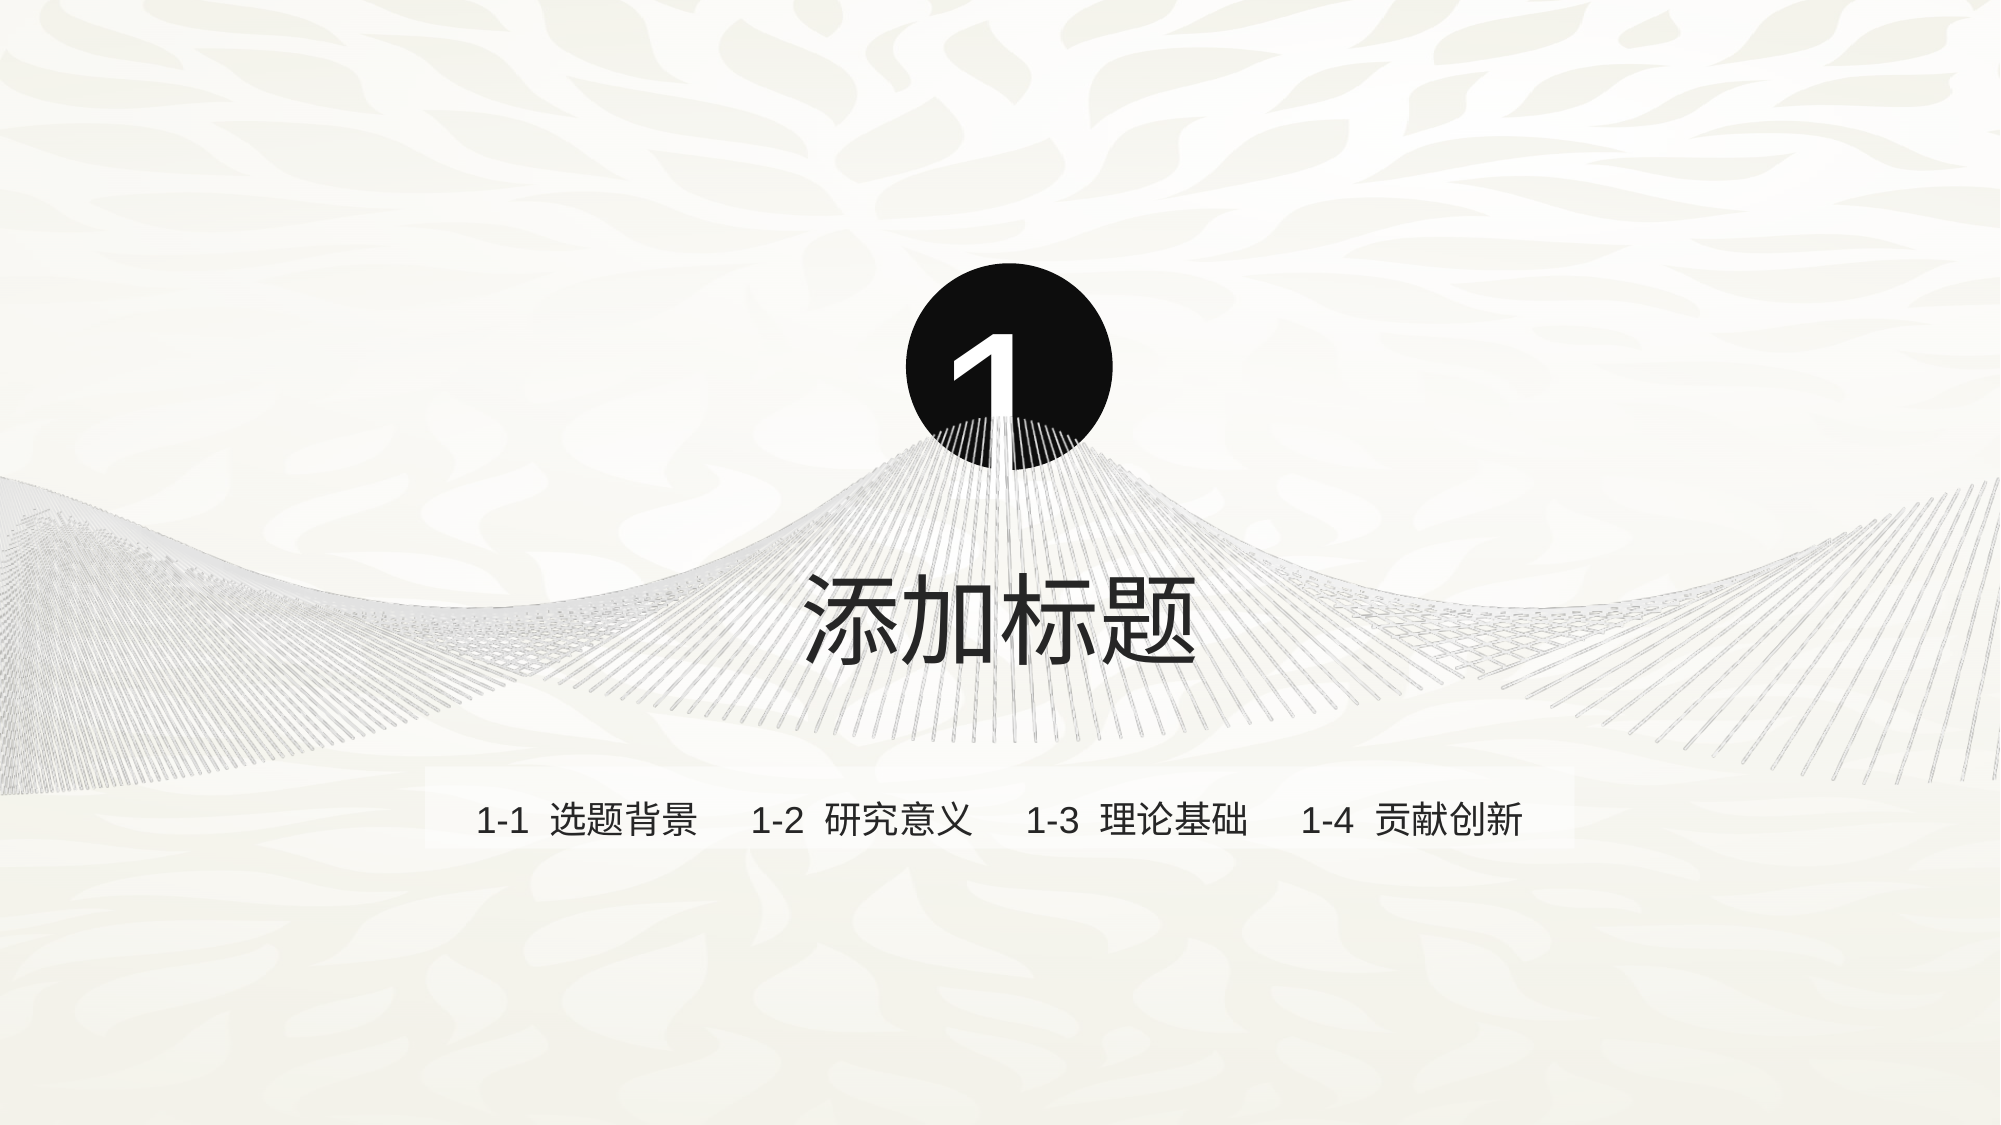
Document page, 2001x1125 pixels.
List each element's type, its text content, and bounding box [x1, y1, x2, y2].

text_box [904, 319, 916, 414]
text_box [1020, 262, 1114, 414]
text_box 1 [916, 252, 1020, 415]
picture [0, 367, 2000, 879]
text_box 1-1 选题背景 1-2 研究意义 1-3 理论基础 1-4 贡献创新 [425, 829, 1575, 849]
